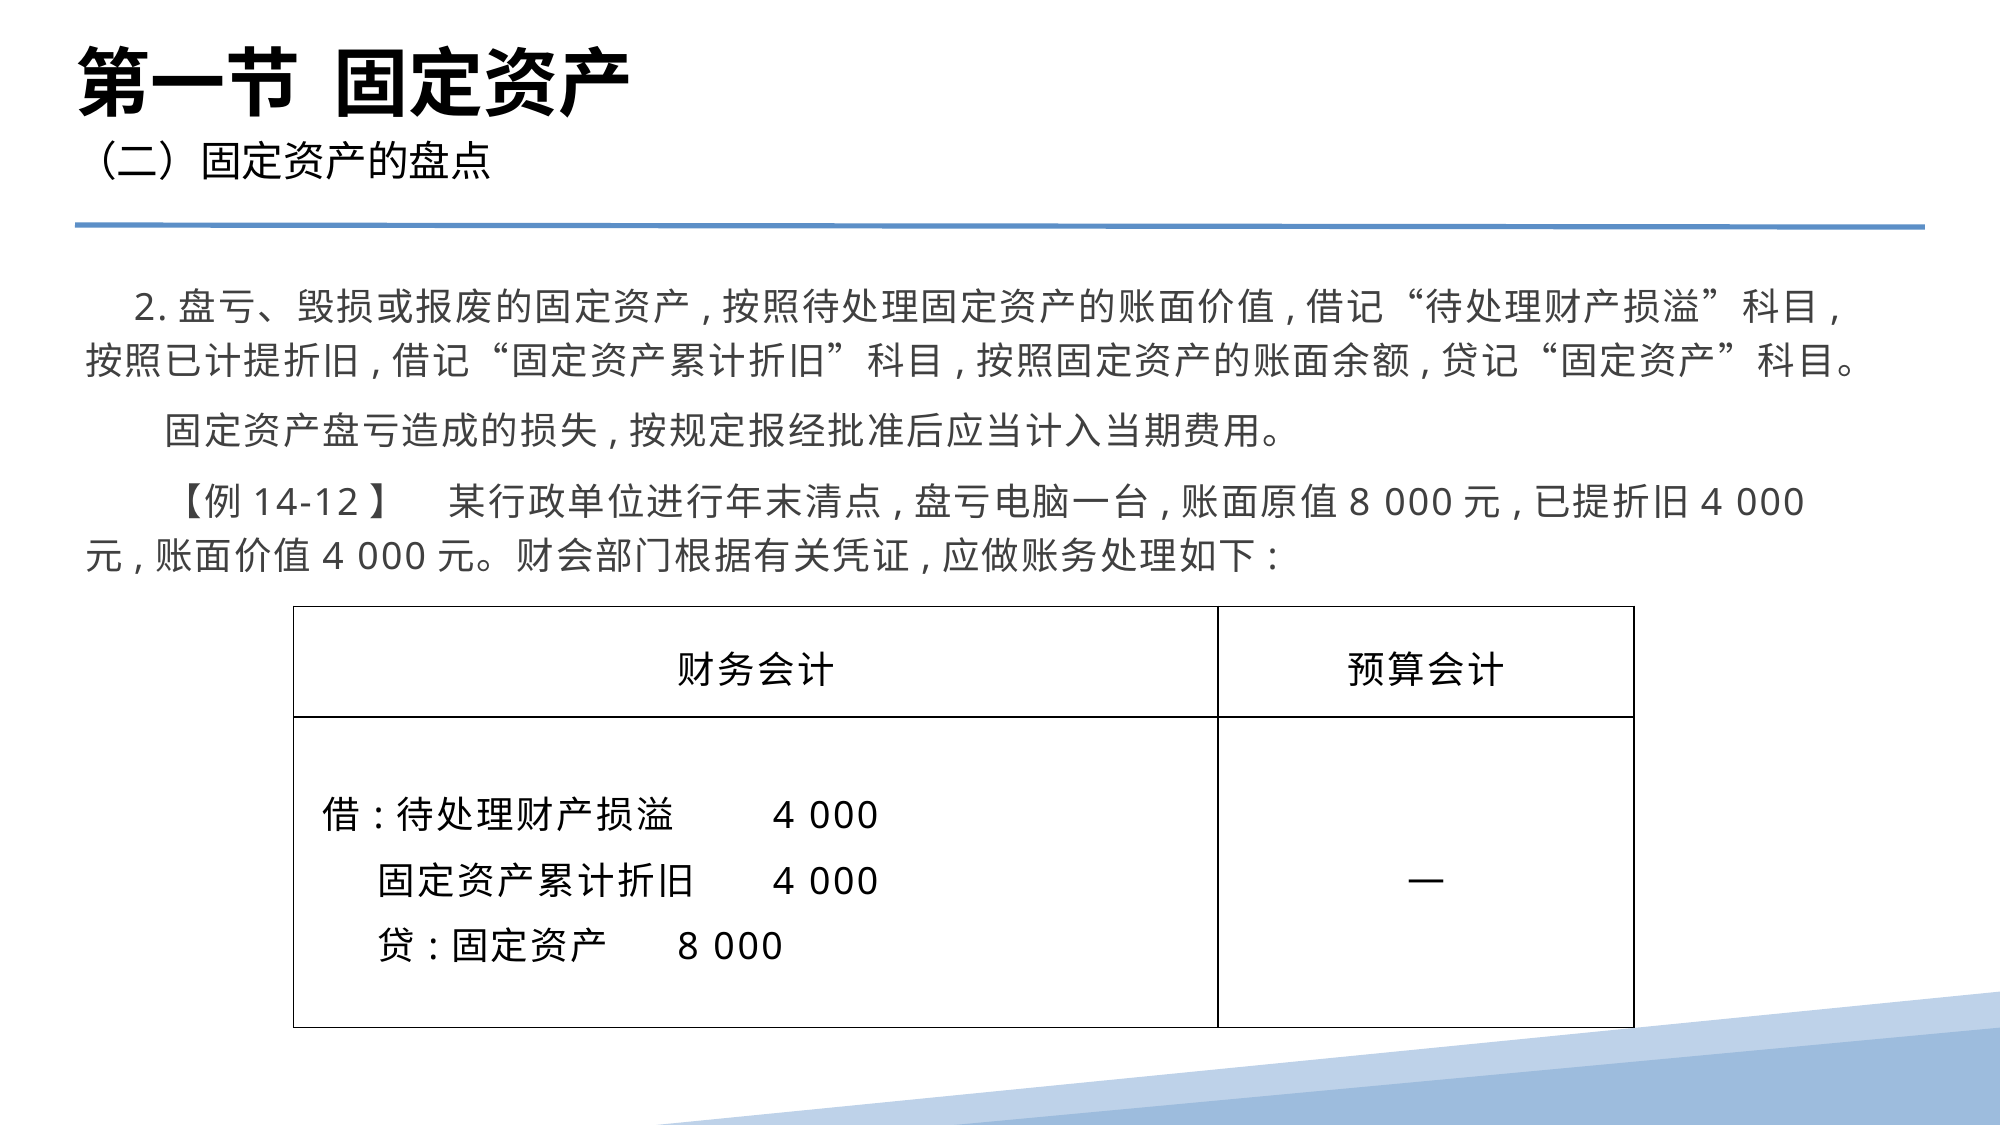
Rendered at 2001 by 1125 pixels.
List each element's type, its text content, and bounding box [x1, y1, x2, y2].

text_box 第一节 固定资产 [75, 24, 1925, 124]
table_header 财务会计 [294, 607, 1217, 716]
text_box 2.盘亏、毁损或报废的固定资产,按照待处理固定资产的账面价值,借记“待处理财产损溢”科目,按照已计提折旧,借记“固定资产累计折旧”科目,按照固定资产的账面余额,贷记“固定资产”科目。 固定资产盘亏造成的损失,按规定报经批准后应当计入当期费用。 【例14-12】 某行政单位进行年末清点,盘亏电脑一台,账面原值8 000元,已提折旧4 000元,账面价值4 000元。财会部门根据有关凭证,应做账务处理如下: [75, 243, 1851, 608]
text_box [656, 991, 2000, 1125]
text_box （二）固定资产的盘点 [75, 124, 1925, 200]
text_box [74, 224, 1925, 228]
table_cell 借:待处理财产损溢 4 000 固定资产累计折旧 4 000 贷:固定资产 8 000 [294, 718, 1217, 1027]
table_header 预算会计 [1219, 607, 1633, 716]
table_cell — [1219, 718, 1633, 991]
